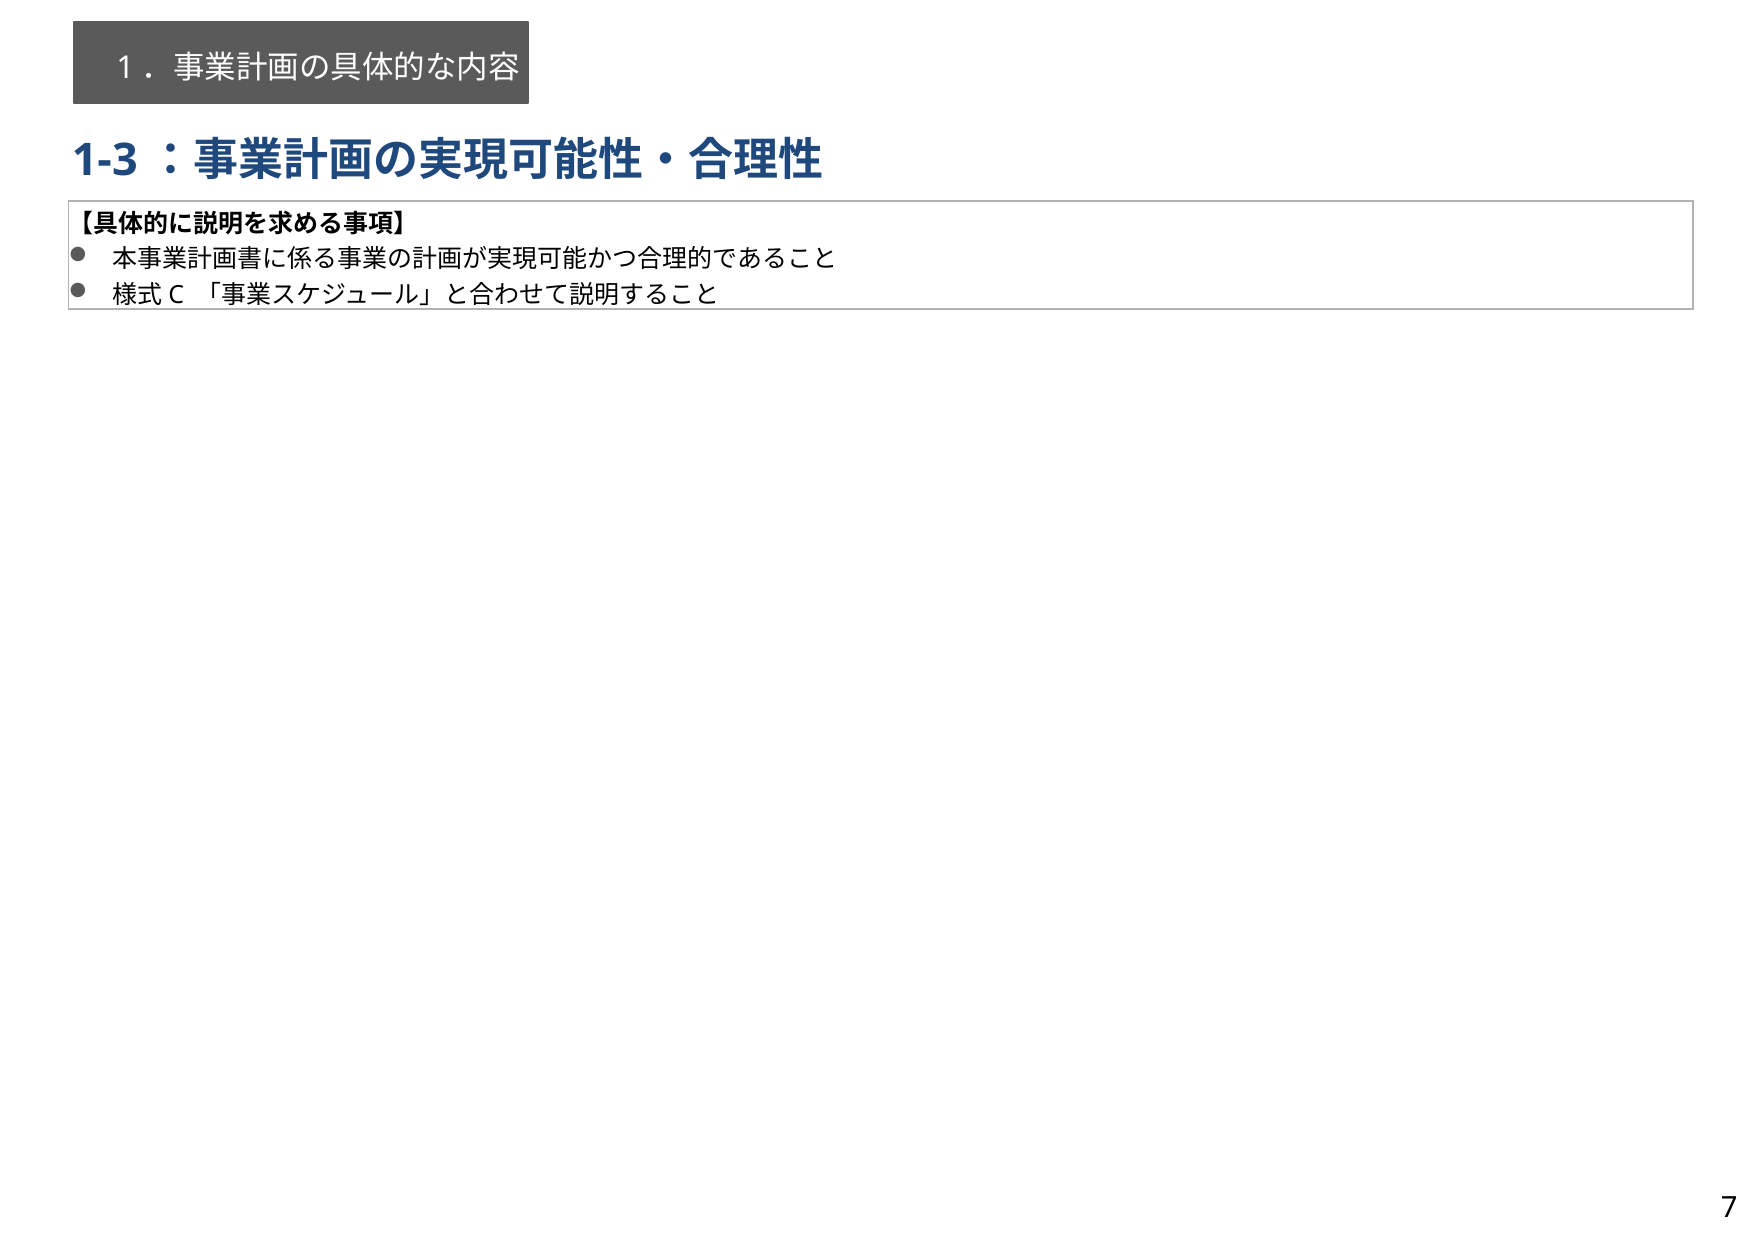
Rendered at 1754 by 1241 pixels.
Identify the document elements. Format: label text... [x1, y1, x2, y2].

title 1-3：事業計画の実現可能性・合理性 [71, 53, 1677, 201]
text_box 1．事業計画の具体的な内容 [74, 21, 528, 103]
text_box 【具体的に説明を求める事項】 本事業計画書に係る事業の計画が実現可能かつ合理的であること 様式C 「事業スケジュール」と合わせて説明すること [68, 201, 1693, 309]
text_box 7 [1343, 1175, 1753, 1241]
